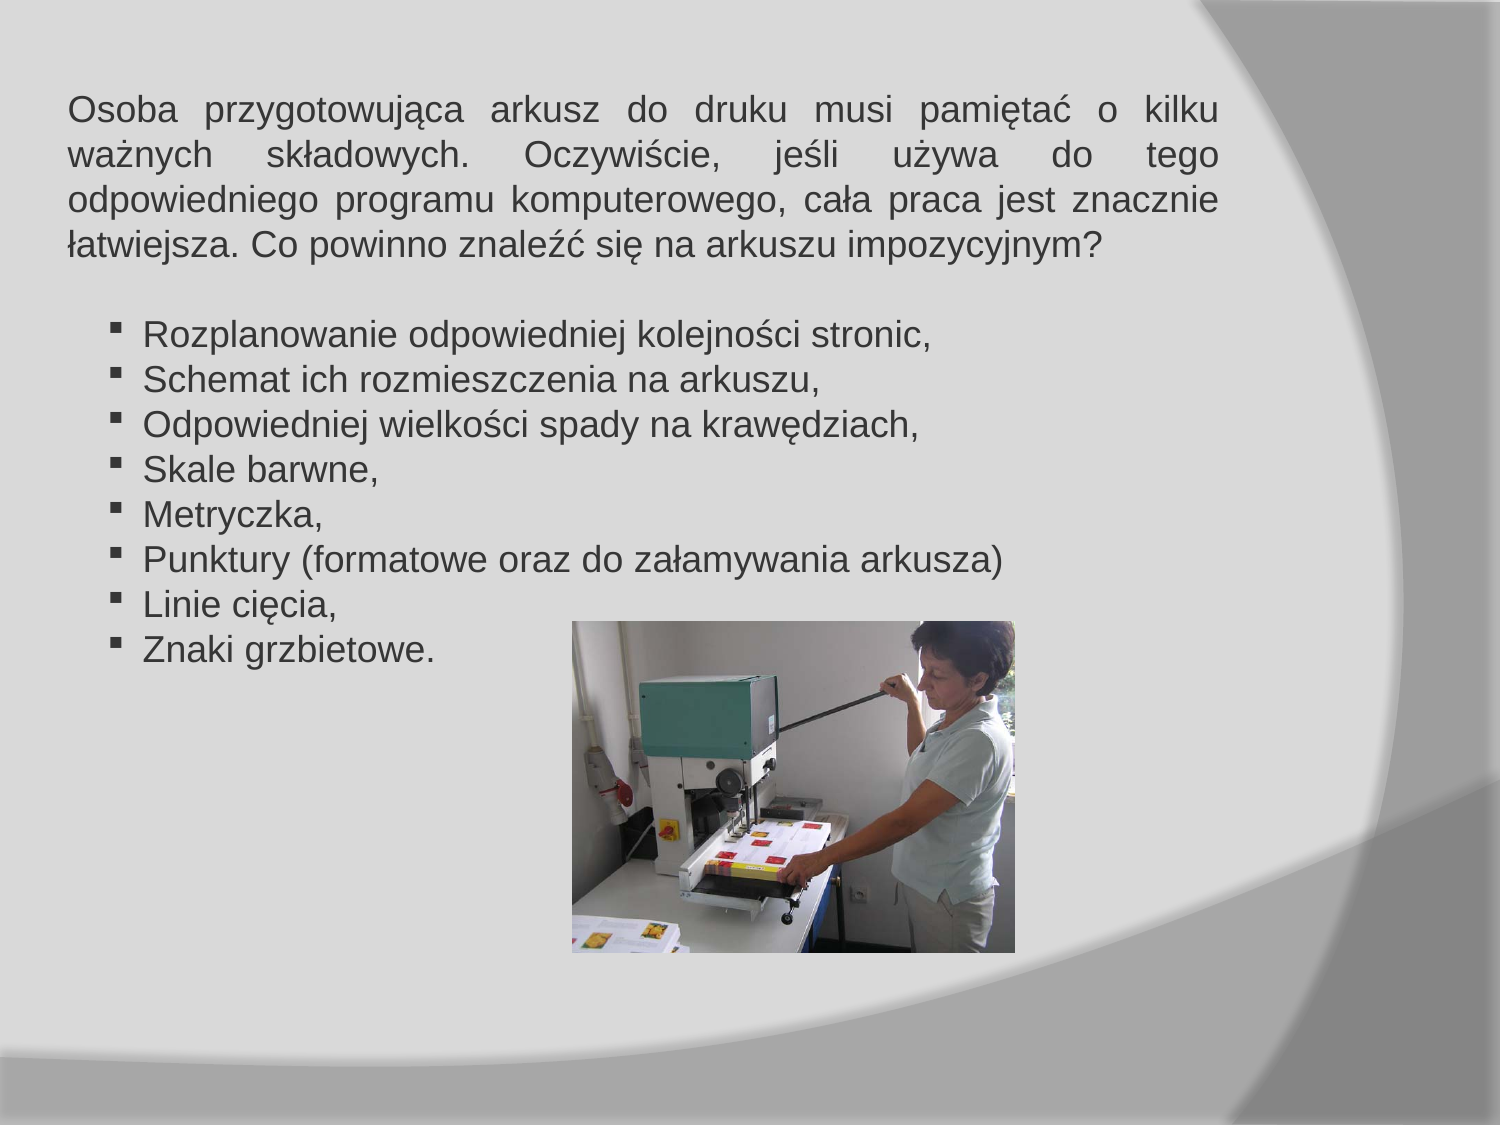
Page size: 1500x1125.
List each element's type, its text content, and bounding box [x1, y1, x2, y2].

picture [572, 621, 1015, 953]
text_box Osoba przygotowująca arkusz do druku musi pamiętać o kilku ważnych składowych. Oczywiście, jeśli używa do tego odpowiedniego programu komputerowego, cała praca jest znacznie łatwiejsza. Co powinno znaleźć się na arkuszu impozycyjnym? Rozplanowanie odpowiedniej kolejności stronic, Schemat ich rozmieszczenia na arkuszu, Odpowiedniej wielkości spady na krawędziach, Skale barwne, Metryczka, Punktury (formatowe oraz do załamywania arkusza) Linie cięcia, Znaki grzbietowe. [53, 78, 1235, 678]
